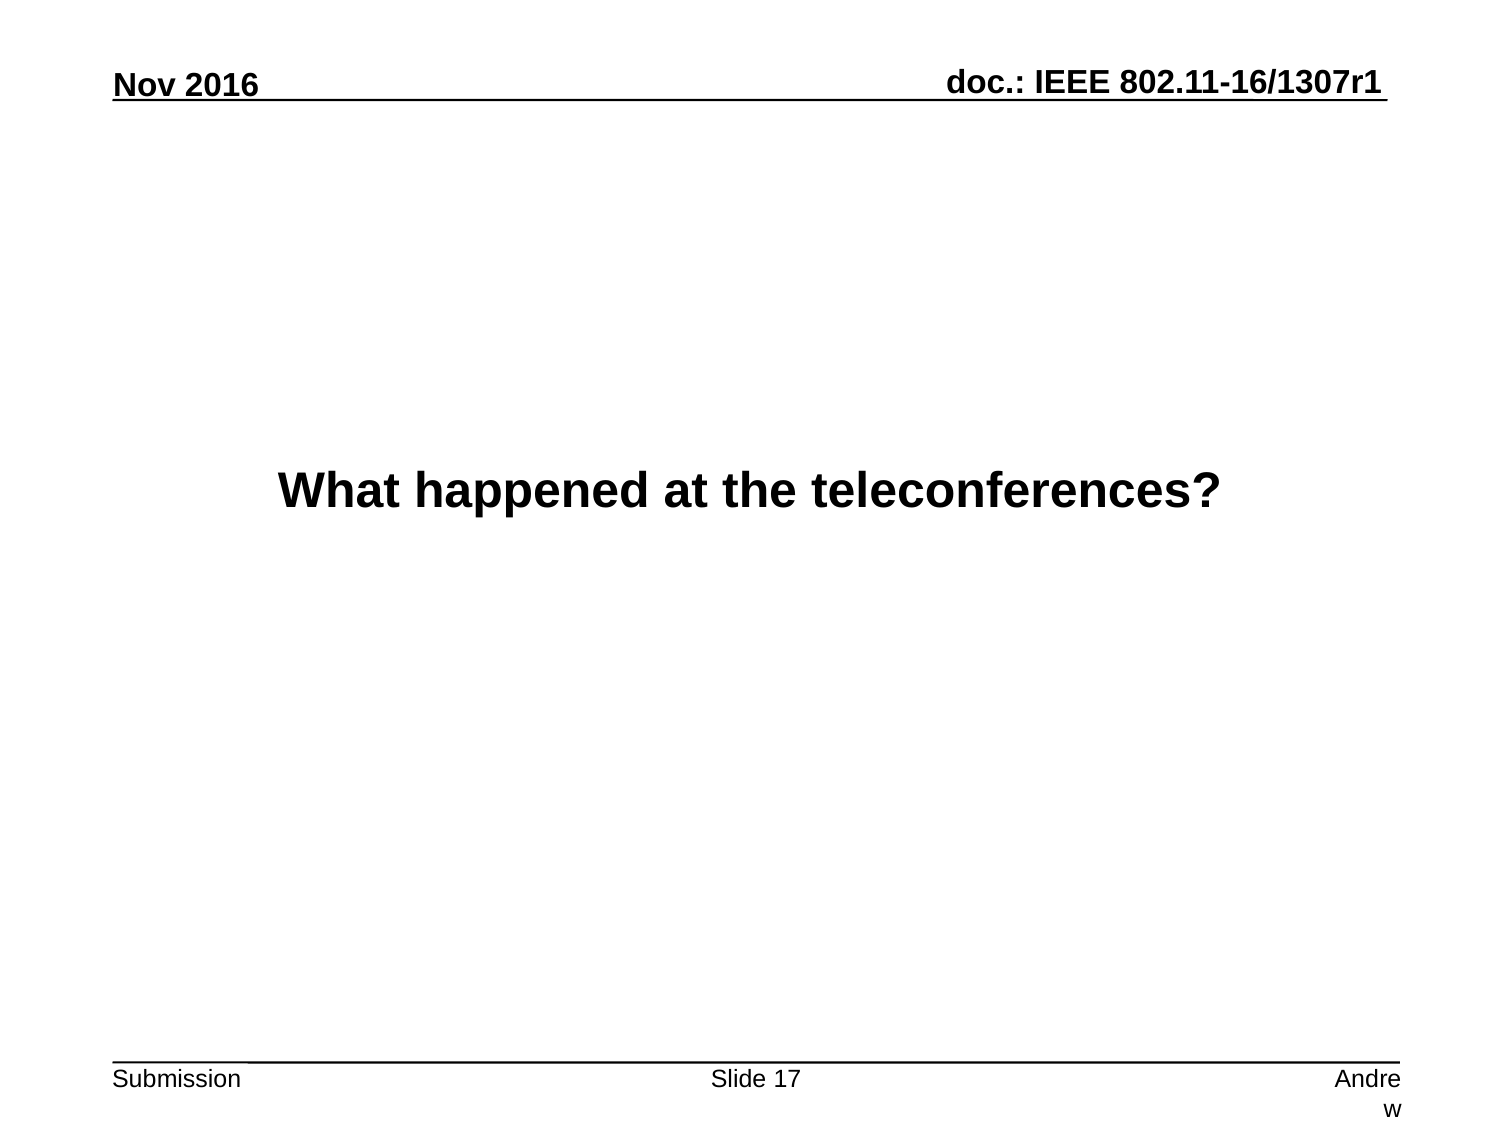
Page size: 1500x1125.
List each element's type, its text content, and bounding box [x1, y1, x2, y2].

footer Andrew Myles, Cisco [1320, 1061, 1402, 1093]
list What happened at the teleconferences? [112, 324, 1388, 650]
slide_number Slide 17 [709, 1061, 803, 1093]
